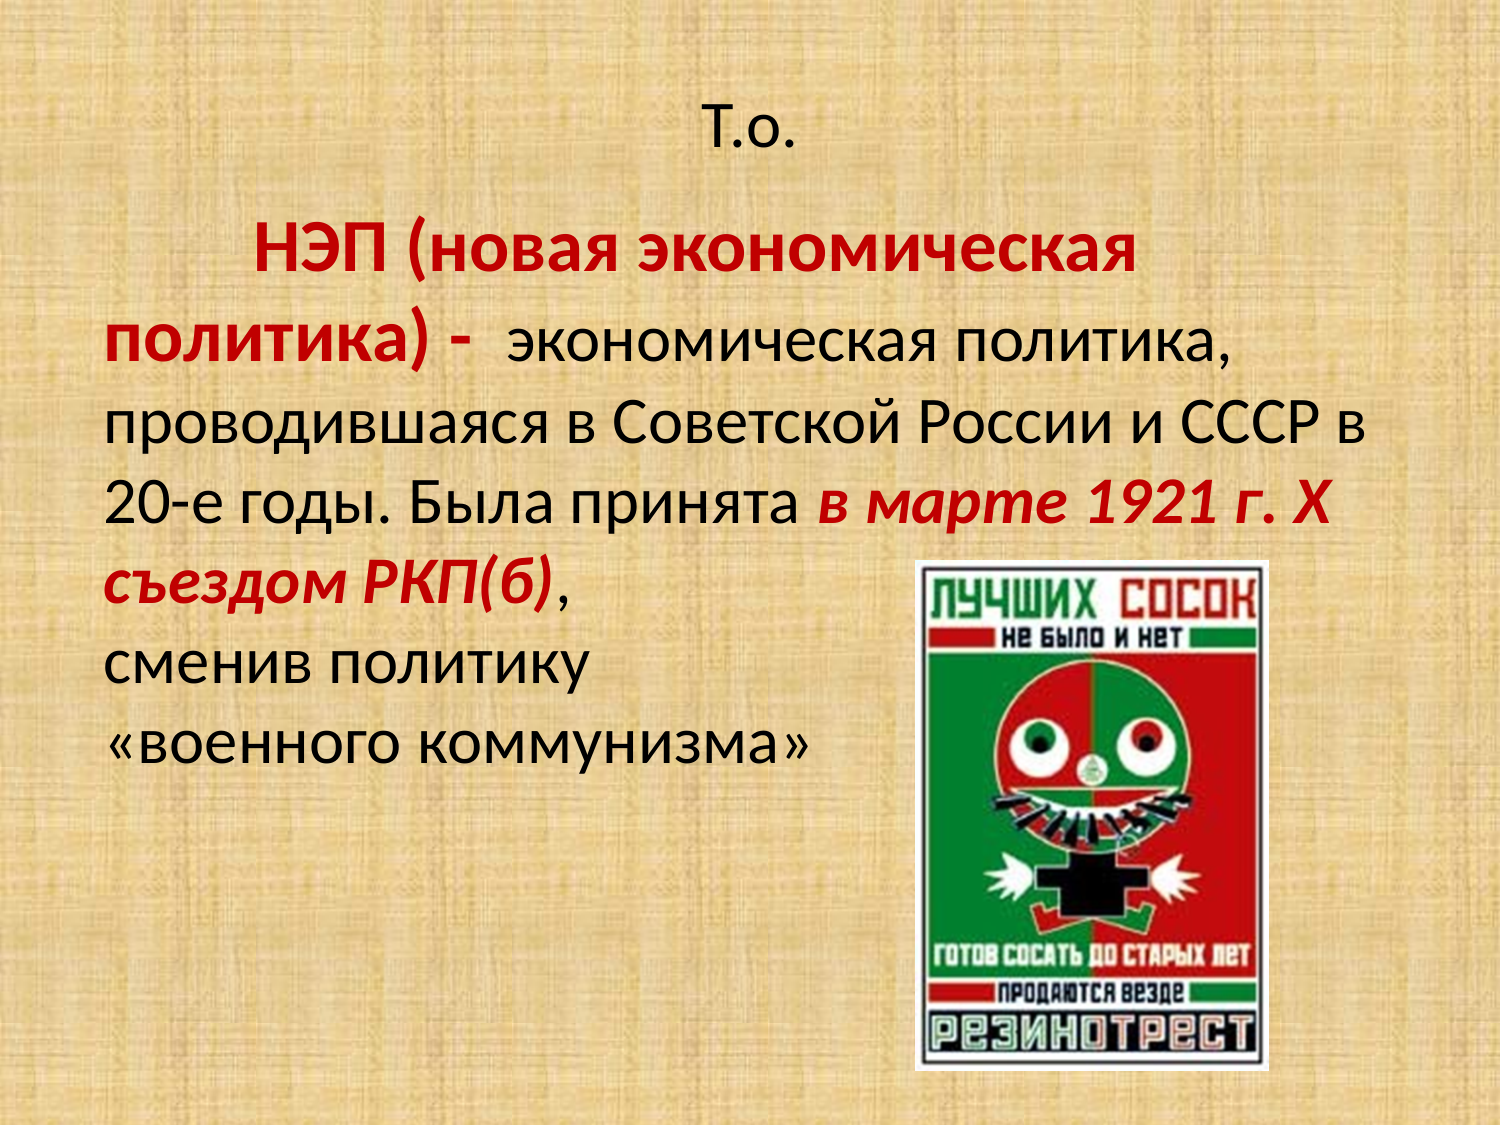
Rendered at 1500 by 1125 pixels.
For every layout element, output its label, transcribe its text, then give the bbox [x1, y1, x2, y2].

list НЭП (новая экономическая политика) - экономическая политика, проводившаяся в Советской России и СССР в 20-е годы. Была принята в марте 1921 г. X съездом РКП(б), сменив политику «военного коммунизма» [88, 189, 1439, 932]
picture [0, 0, 1500, 1125]
title Т.о. [75, 45, 1425, 197]
